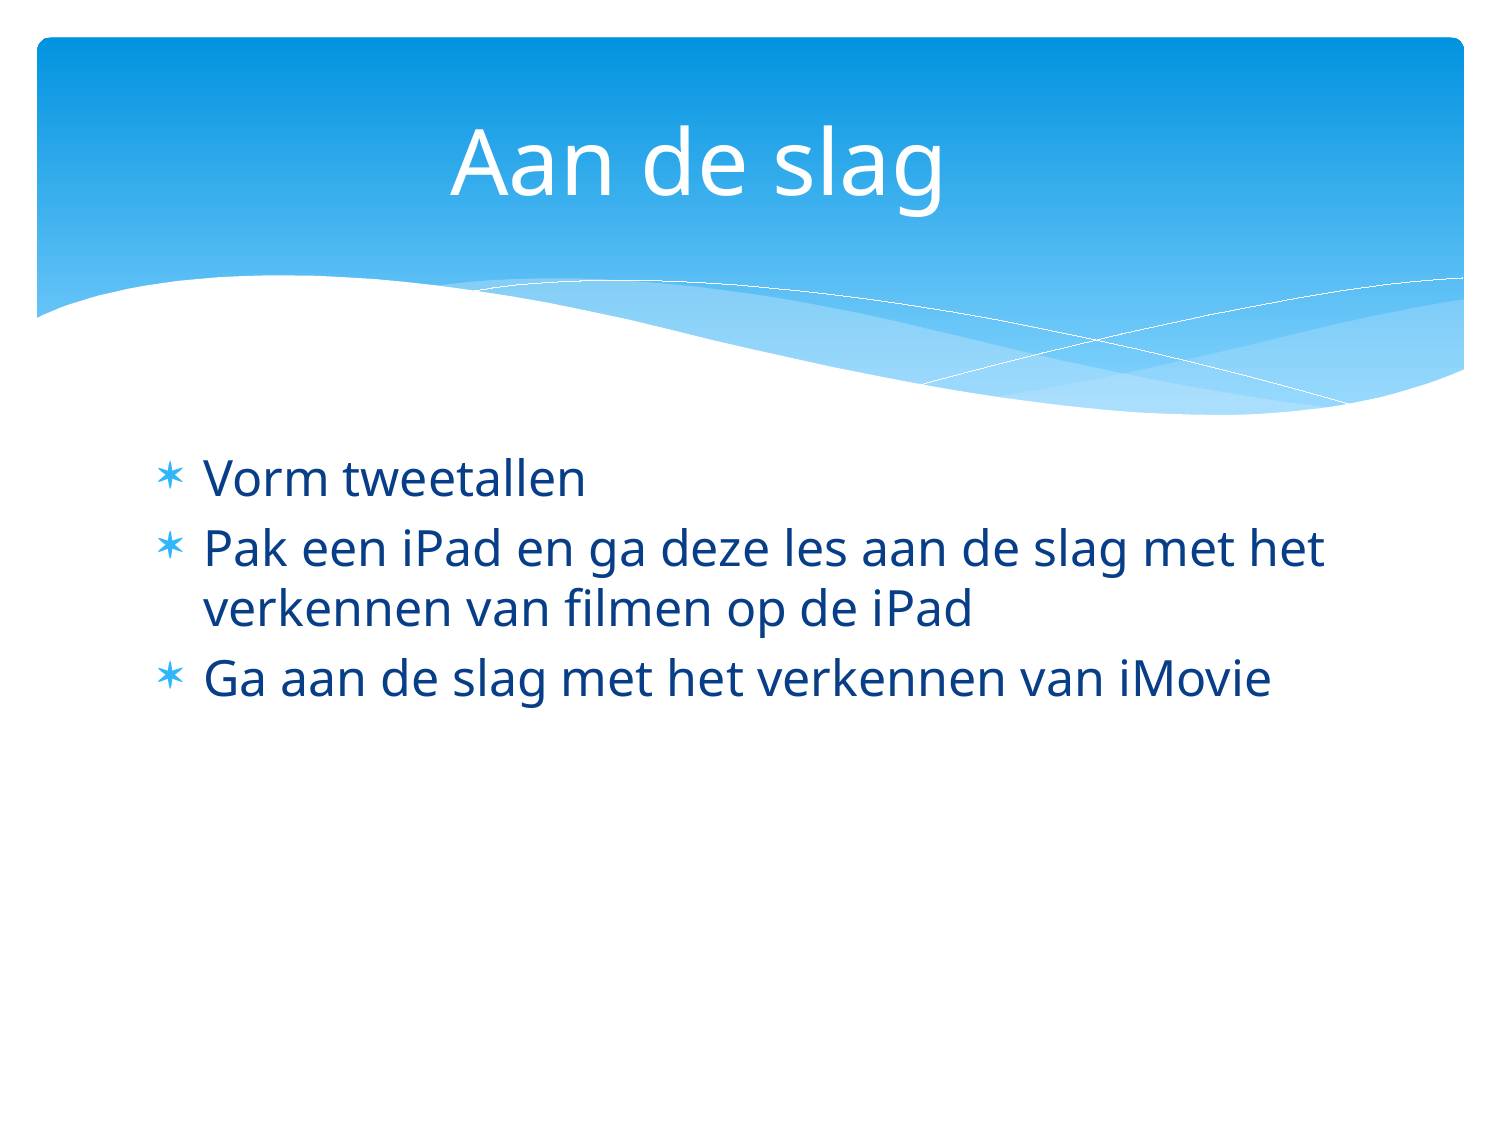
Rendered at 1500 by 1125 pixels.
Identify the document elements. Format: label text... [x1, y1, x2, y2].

title Aan de slag [75, 55, 1425, 261]
list Vorm tweetallen Pak een iPad en ga deze les aan de slag met het verkennen van filmen op de iPad Ga aan de slag met het verkennen van iMovie [143, 438, 1359, 1005]
